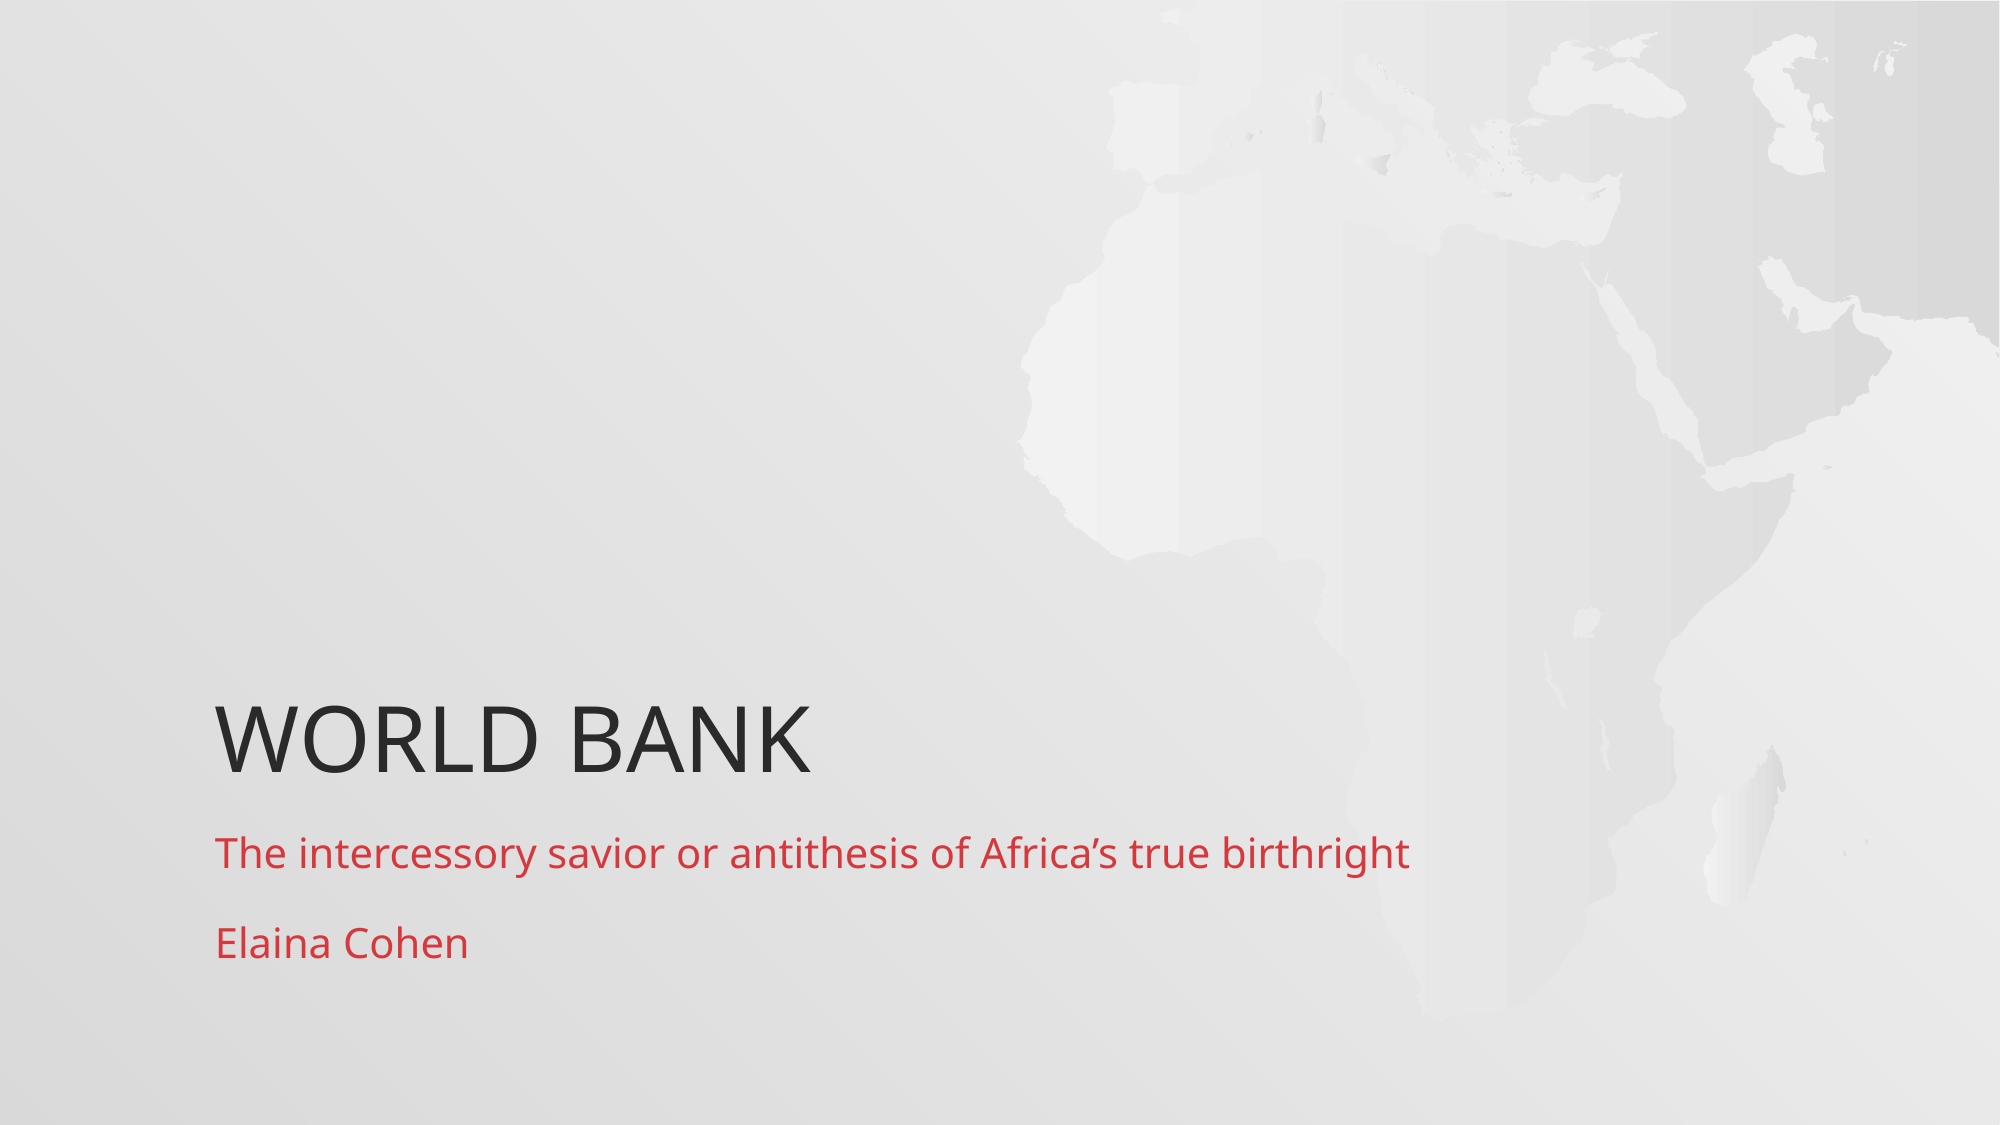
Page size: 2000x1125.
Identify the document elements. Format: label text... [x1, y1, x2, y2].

title World Bank [199, 299, 1800, 800]
subtitle The intercessory savior or antithesis of Africa’s true birthright Elaina Cohen [199, 825, 1488, 1013]
